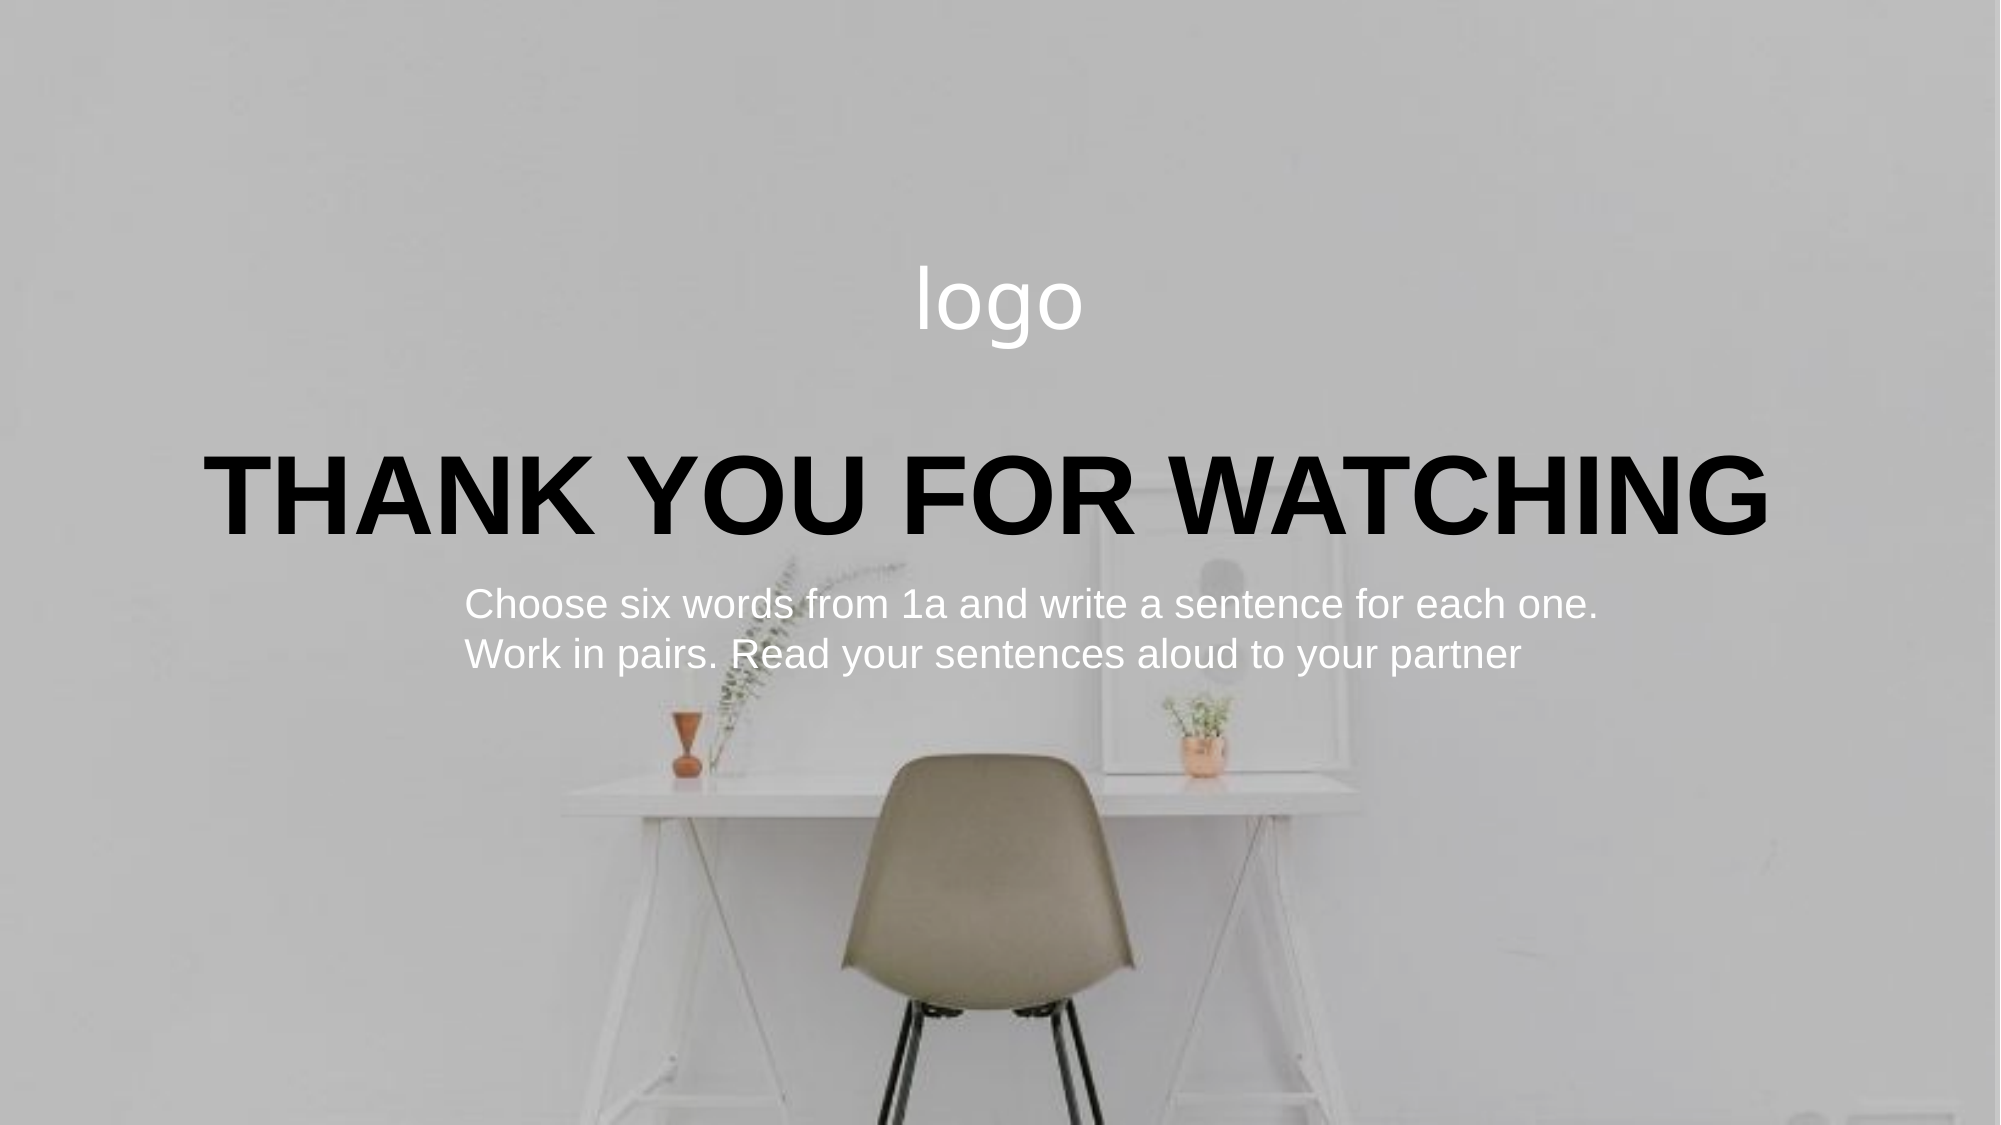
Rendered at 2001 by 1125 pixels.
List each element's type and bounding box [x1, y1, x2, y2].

picture [0, 0, 1995, 1125]
text_box [1995, 0, 2000, 1125]
